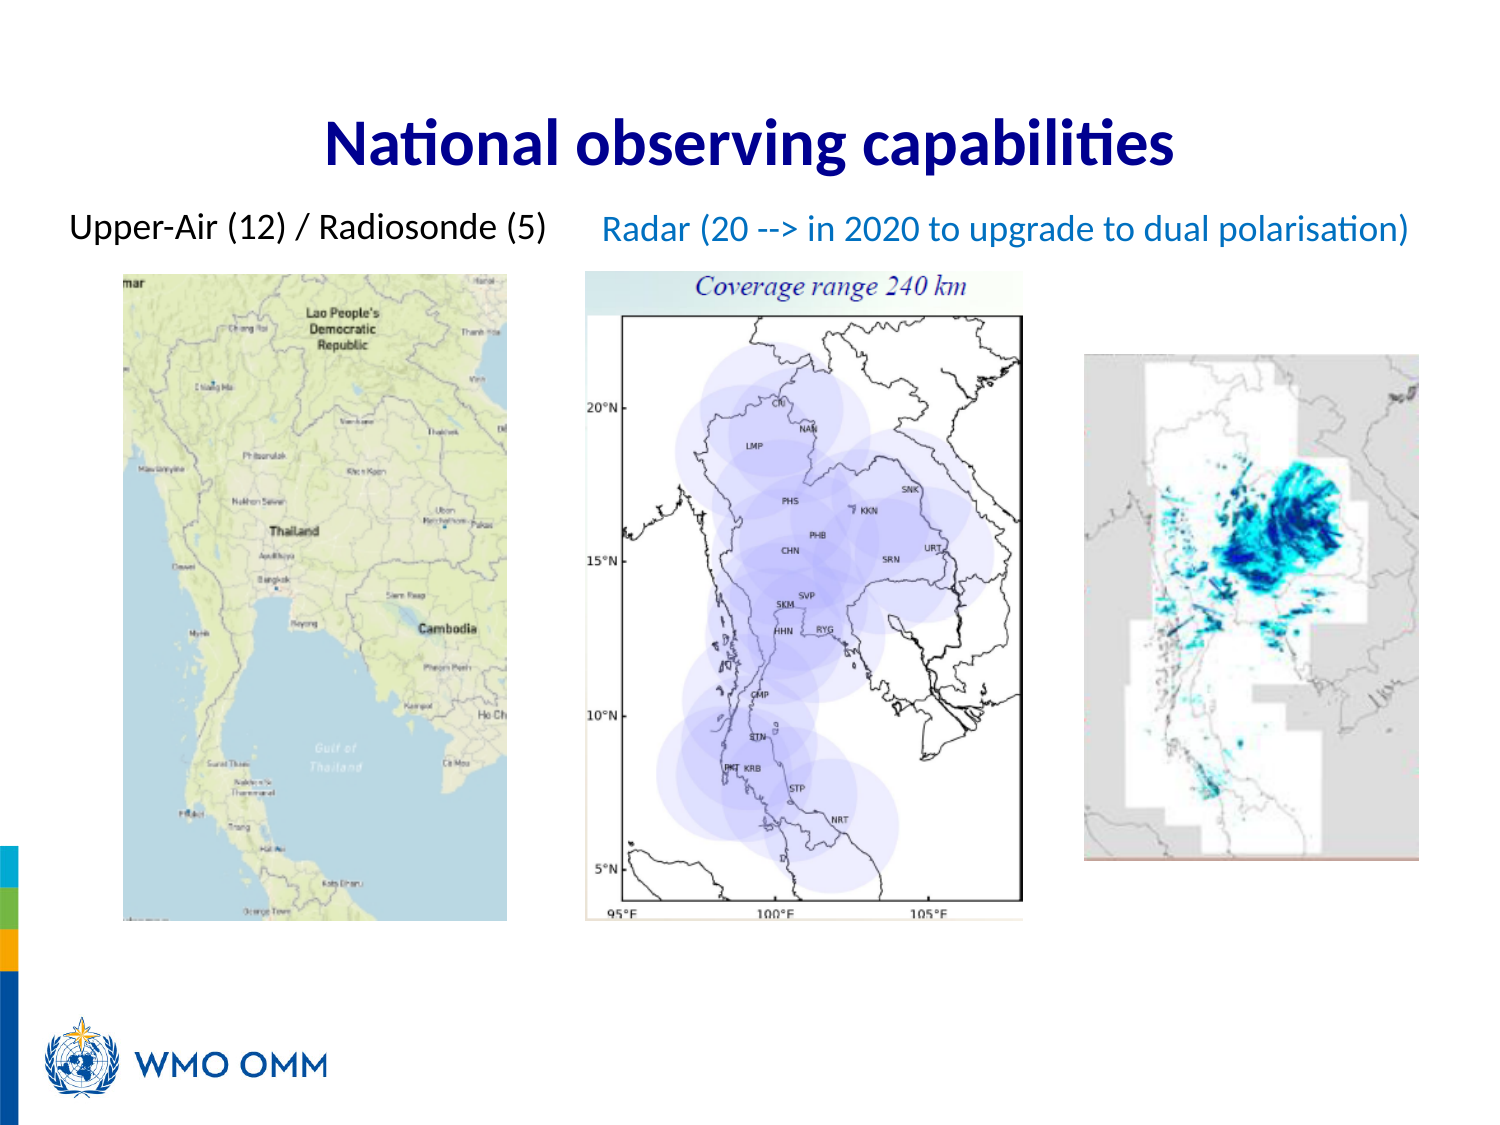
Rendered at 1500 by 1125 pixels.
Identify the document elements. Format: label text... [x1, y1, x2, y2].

text_box Radar (20 --> in 2020 to upgrade to dual polarisation) [438, 196, 1441, 271]
picture [0, 274, 507, 1125]
picture [1084, 354, 1419, 861]
picture [585, 271, 1024, 921]
title National observing capabilities [59, 45, 1443, 233]
list Upper-Air (12) / Radiosonde (5) [0, 194, 616, 271]
